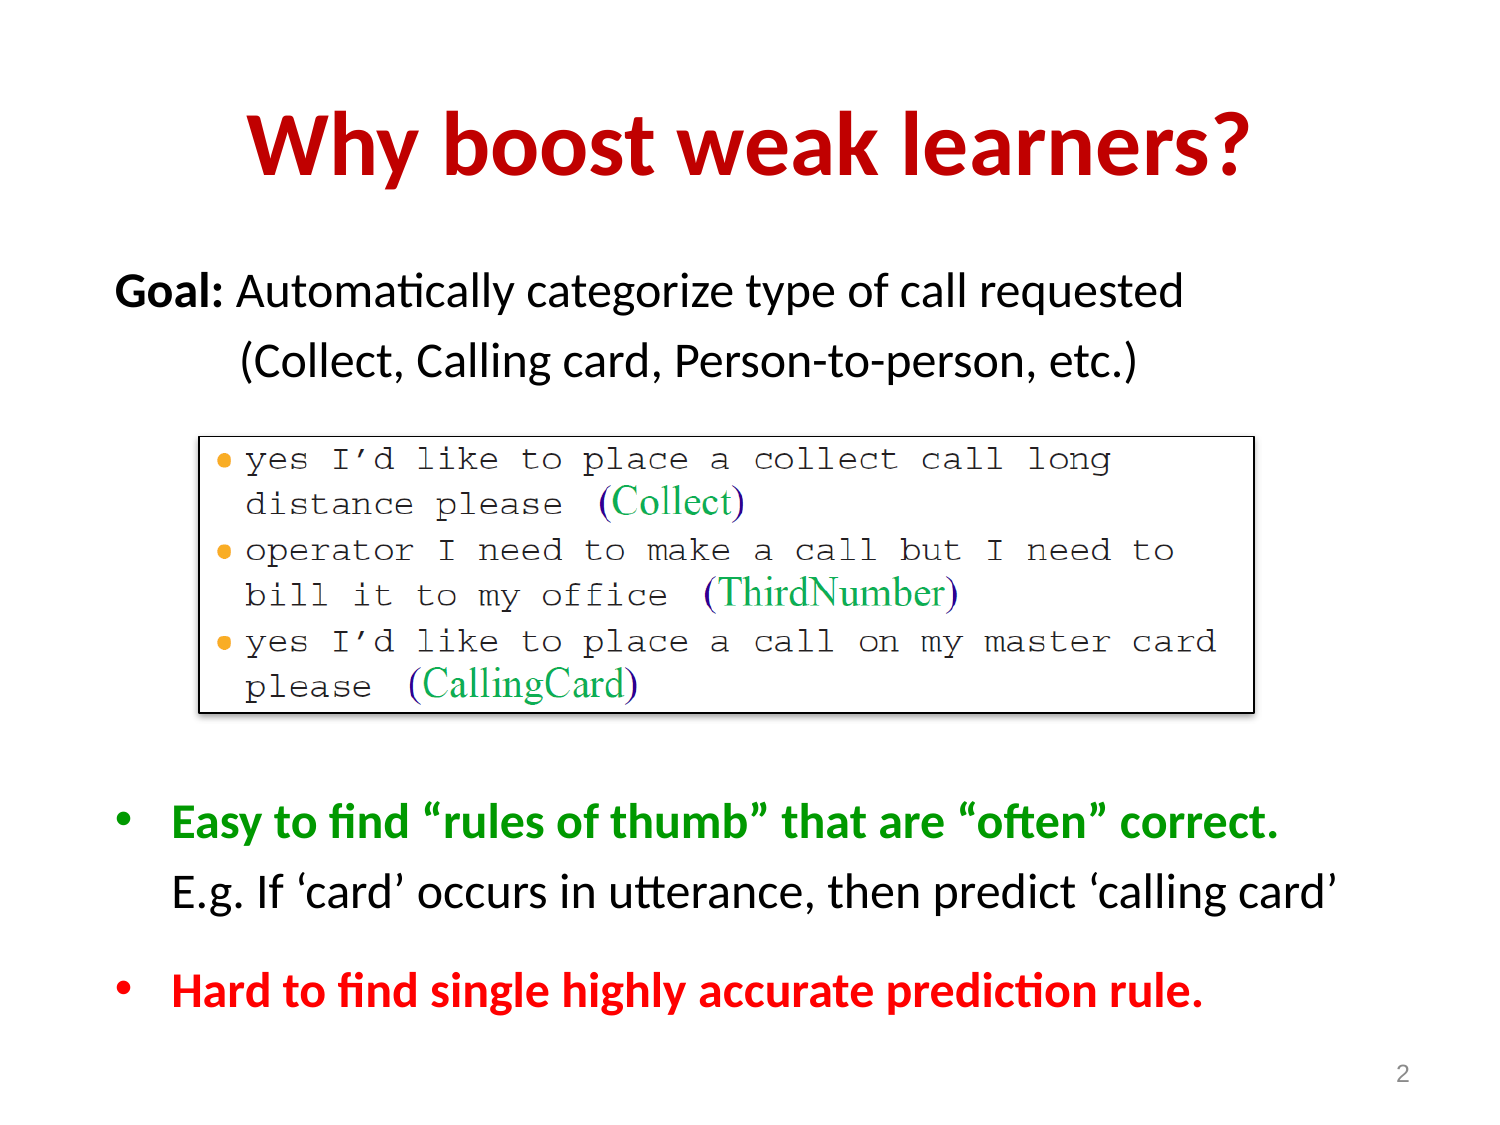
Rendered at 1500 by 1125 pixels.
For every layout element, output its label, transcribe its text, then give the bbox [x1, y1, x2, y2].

picture [199, 437, 1254, 713]
title Why boost weak learners? [75, 45, 1425, 233]
list Goal: Automatically categorize type of call requested (Collect, Calling card, Person-to-person, etc.) Easy to find “rules of thumb” that are “often” correct. E.g. If ‘card’ occurs in utterance, then predict ‘calling card’ Hard to find single highly accurate prediction rule. [99, 249, 1450, 1100]
slide_number 2 [1074, 1042, 1425, 1103]
